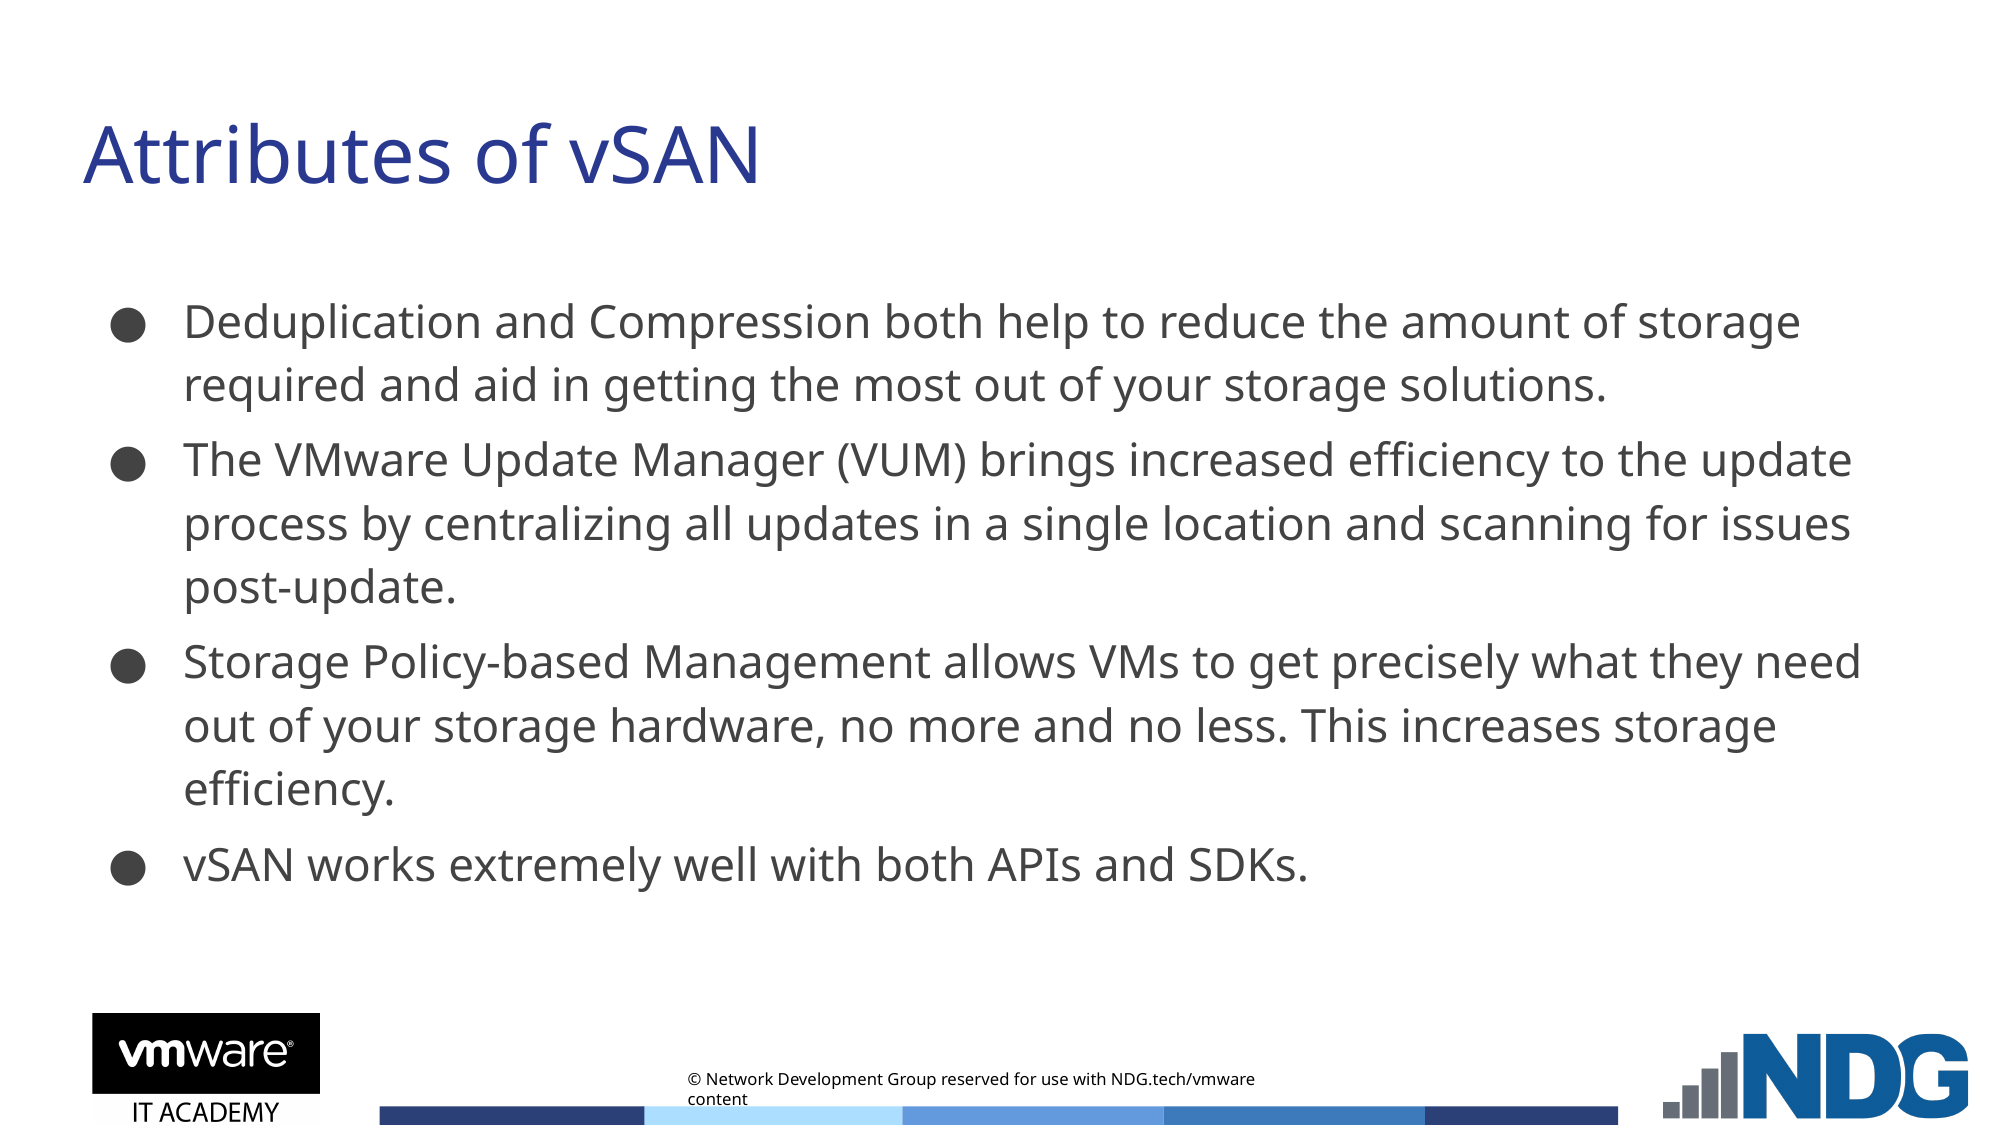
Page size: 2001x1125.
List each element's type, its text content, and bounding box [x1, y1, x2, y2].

title Attributes of vSAN [68, 89, 1932, 223]
picture [1648, 1026, 1984, 1125]
list Deduplication and Compression both help to reduce the amount of storage required and aid in getting the most out of your storage solutions. The VMware Update Manager (VUM) brings increased efficiency to the update process by centralizing all updates in a single location and scanning for issues post-update. Storage Policy-based Management allows VMs to get precisely what they need out of your storage hardware, no more and no less. This increases storage efficiency. vSAN works extremely well with both APIs and SDKs. [68, 268, 1932, 1000]
picture [92, 1013, 320, 1125]
